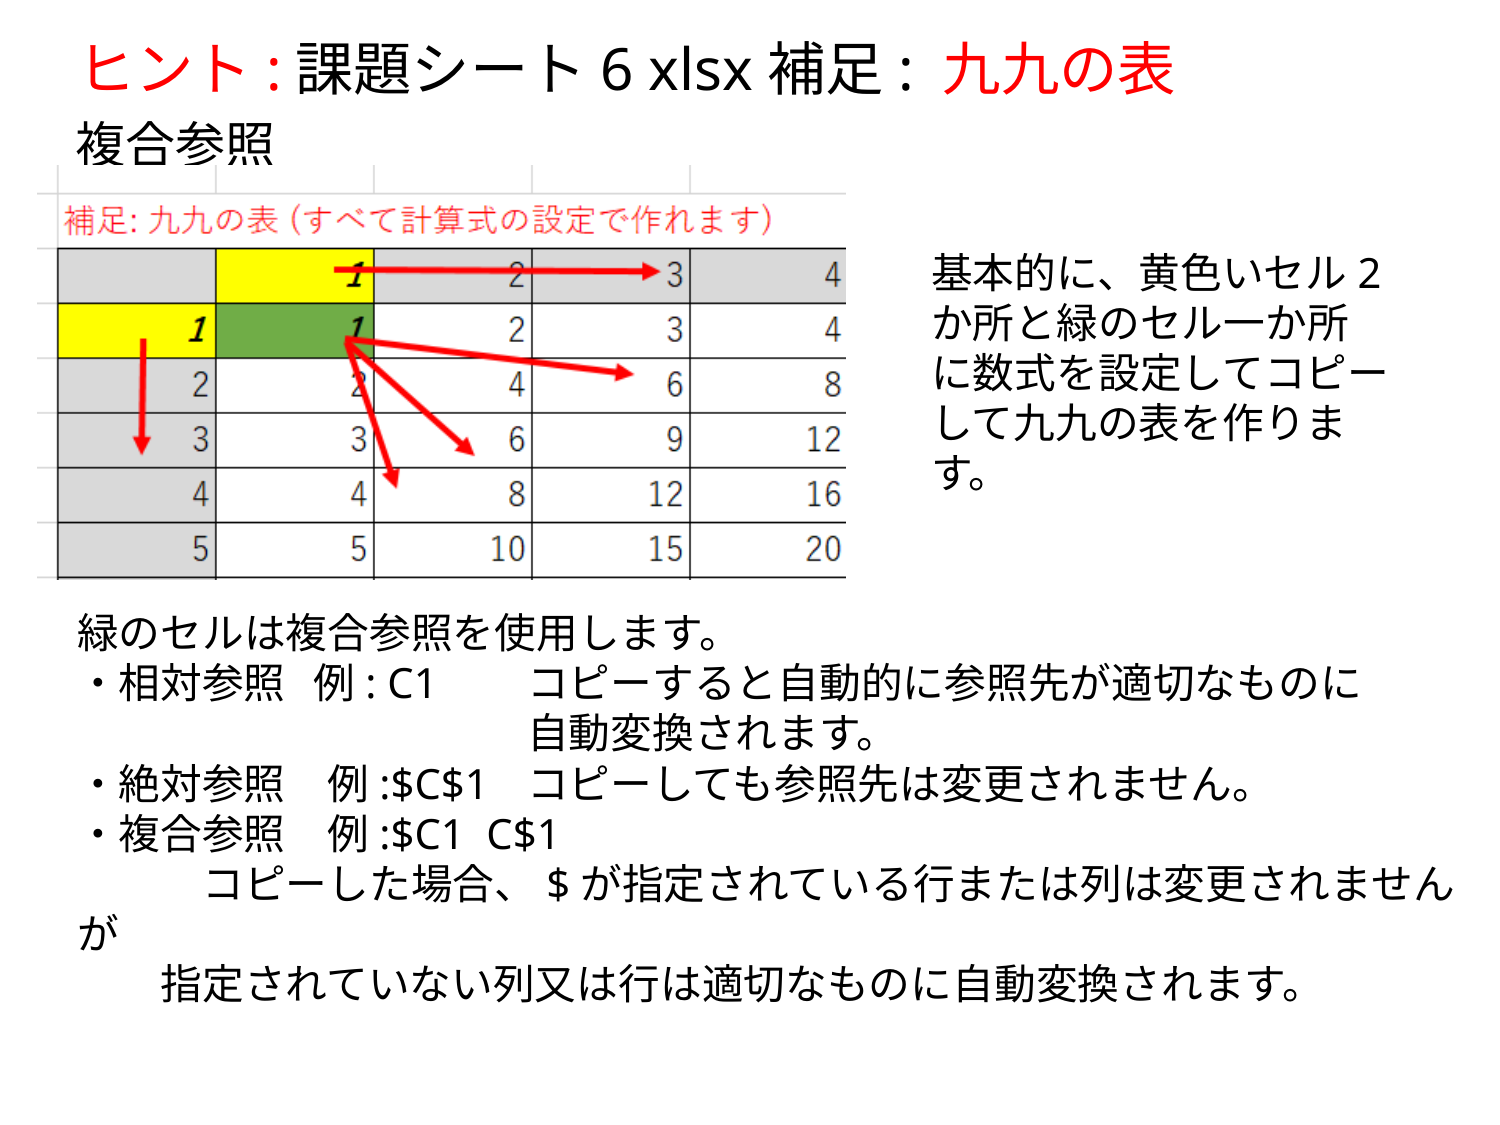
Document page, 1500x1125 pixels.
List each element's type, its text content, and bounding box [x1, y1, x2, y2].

text_box 基本的に、黄色いセル2か所と緑のセル一か所に数式を設定してコピーして九九の表を作ります。 [916, 239, 1404, 505]
text_box ヒント:課題シート6 xlsx補足: 九九の表 [62, 24, 1366, 105]
picture [37, 165, 846, 581]
text_box 緑のセルは複合参照を使用します。 ・相対参照 例: C1 コピーすると自動的に参照先が適切なものに 自動変換されます。 ・絶対参照 例:$C$1 コピーしても参照先は変更されません。 ・複合参照 例:$C1 C$1 コピーした場合、$が指定されている行または列は変更されませんが 指定されていない列又は行は適切なものに自動変換されます。 [62, 599, 1500, 1015]
text_box 複合参照 [37, 105, 1475, 181]
